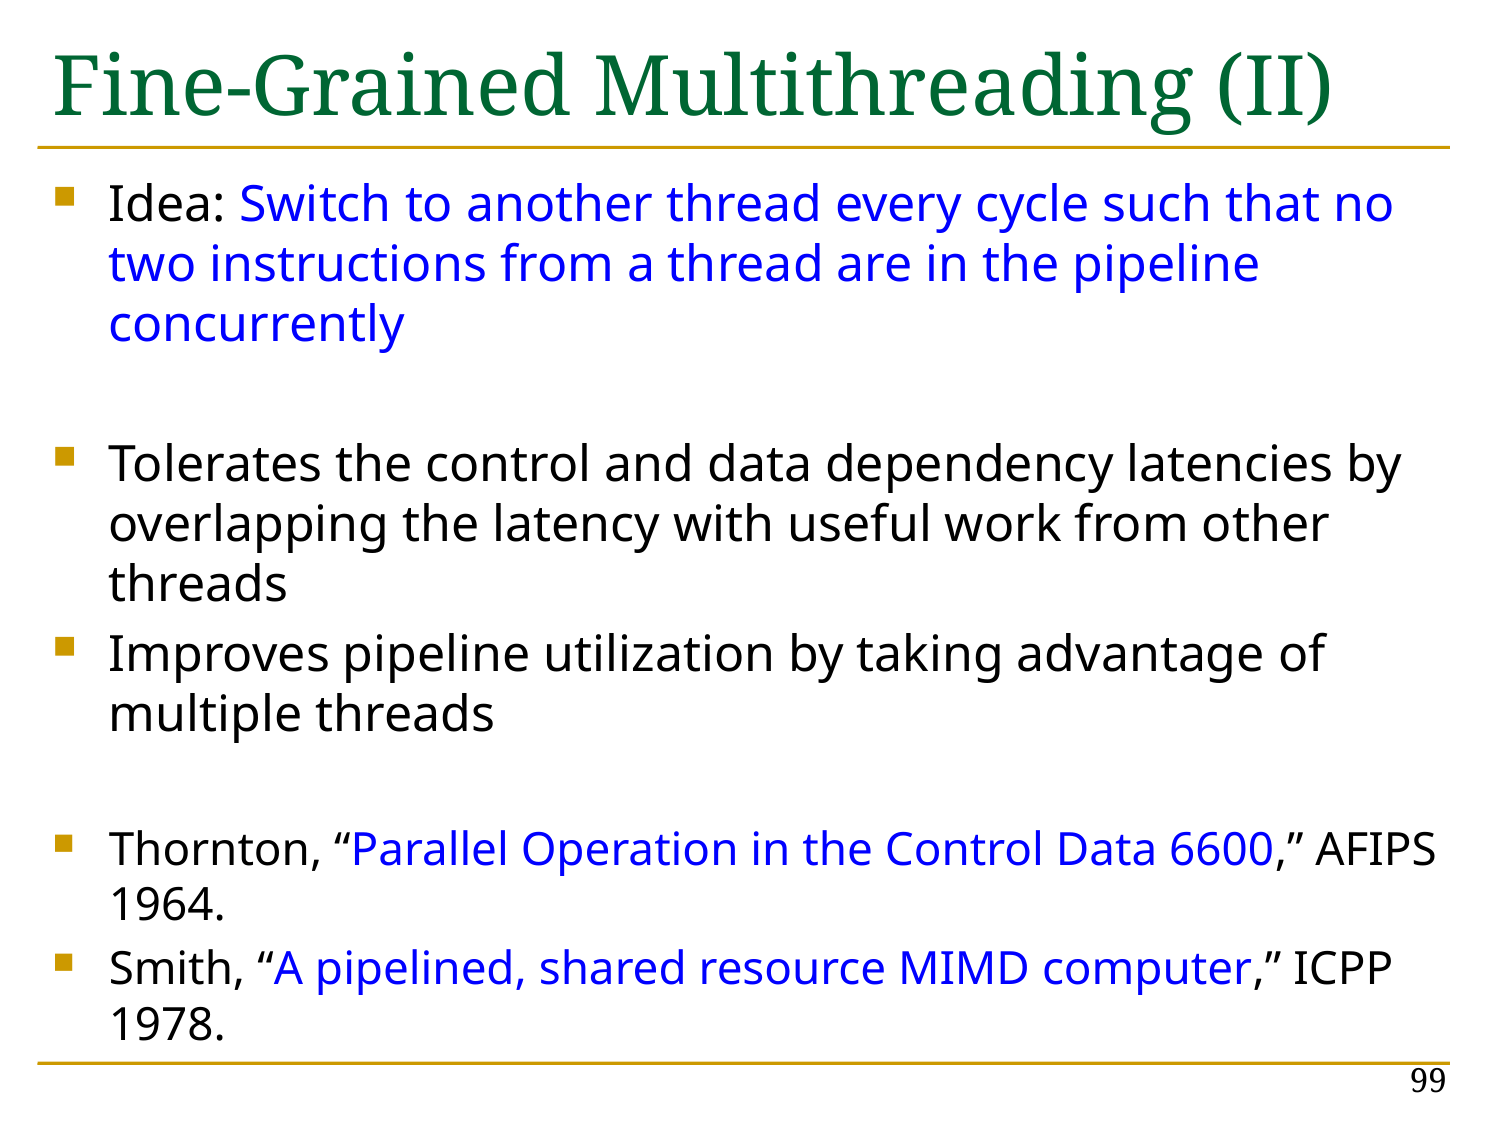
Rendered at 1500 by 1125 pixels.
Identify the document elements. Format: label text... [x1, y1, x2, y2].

list Idea: Switch to another thread every cycle such that no two instructions from a thread are in the pipeline concurrently Tolerates the control and data dependency latencies by overlapping the latency with useful work from other threads Improves pipeline utilization by taking advantage of multiple threads Thornton, “Parallel Operation in the Control Data 6600,” AFIPS 1964. Smith, “A pipelined, shared resource MIMD computer,” ICPP 1978. [37, 163, 1488, 1016]
slide_number 99 [1111, 1036, 1462, 1112]
title Fine-Grained Multithreading (II) [37, 24, 1450, 163]
